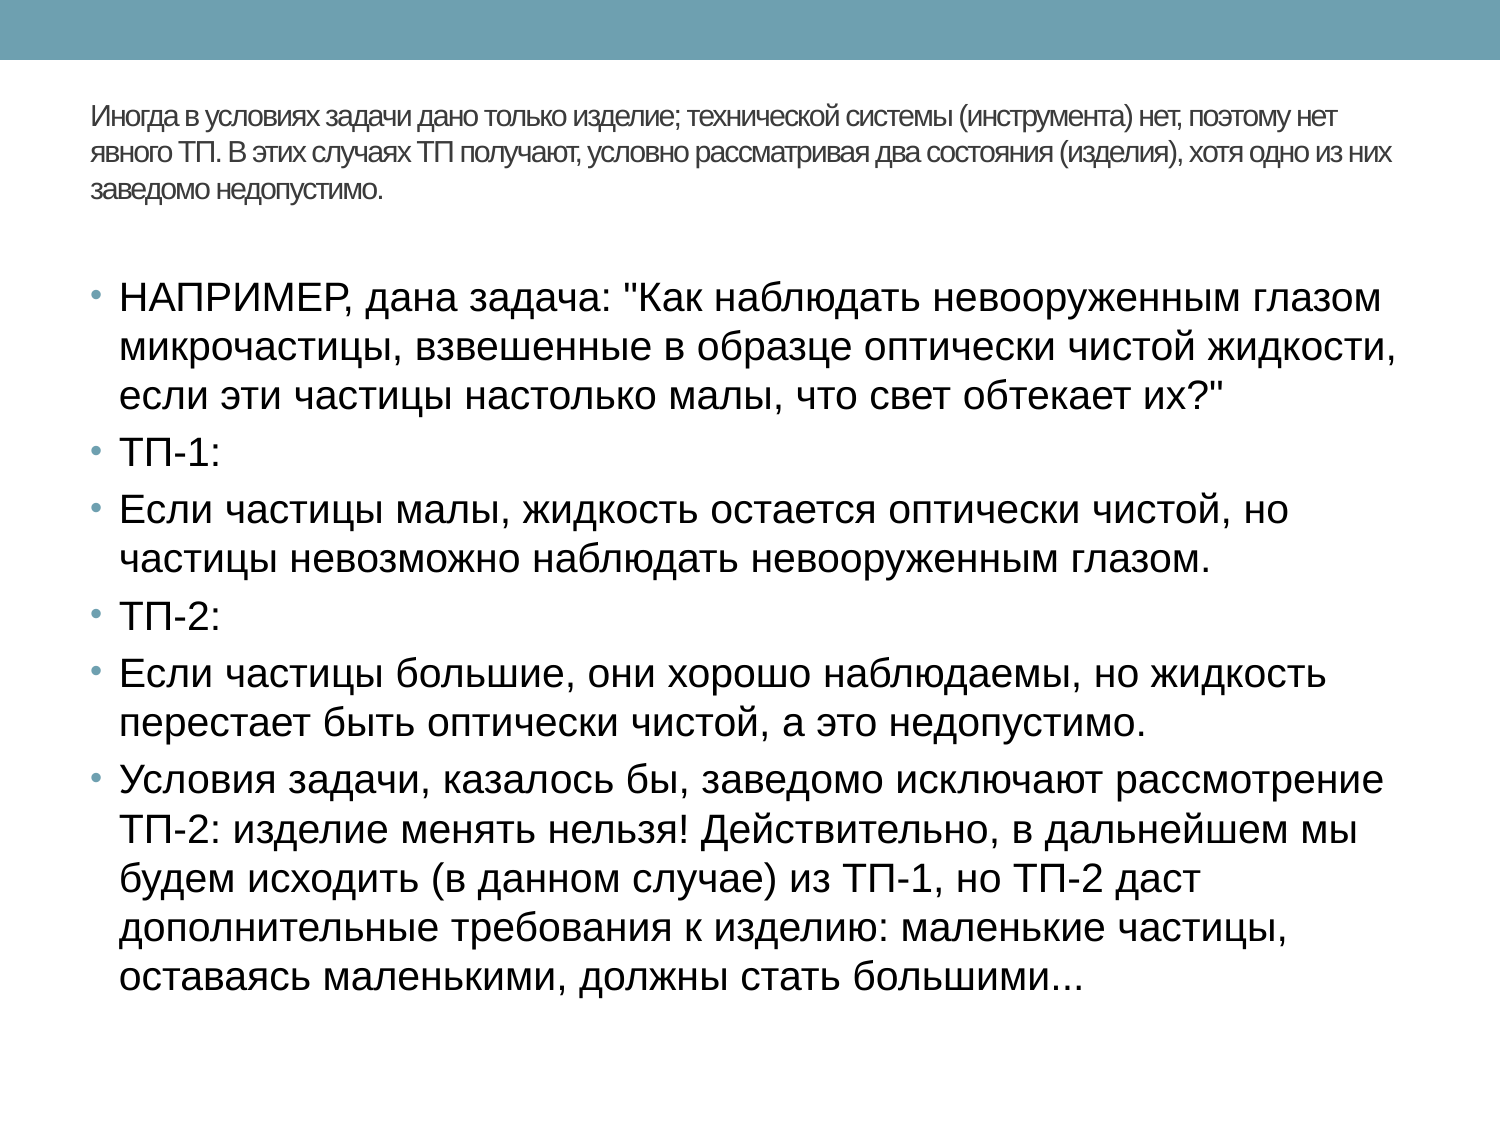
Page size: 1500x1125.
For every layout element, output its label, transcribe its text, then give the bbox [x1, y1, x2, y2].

list НАПРИМЕР, дана задача: "Как наблюдать невооруженным глазом микрочастицы, взвешенные в образце оптически чистой жидкости, если эти частицы настолько малы, что свет обтекает их?" ТП-1: Если частицы малы, жидкость остается оптически чистой, но частицы невозможно наблюдать невооруженным глазом. ТП-2: Если частицы большие, они хорошо наблюдаемы, но жидкость перестает быть оптически чистой, а это недопустимо. Условия задачи, казалось бы, заведомо исключают рассмотрение ТП-2: изделие менять нельзя! Действительно, в дальнейшем мы будем исходить (в данном случае) из ТП-1, но ТП-2 даст дополнительные требования к изделию: маленькие частицы, оставаясь маленькими, должны стать большими... [75, 262, 1425, 1063]
title Иногда в условиях задачи дано только изделие; технической системы (инструмента) нет, поэтому нет явного ТП. В этих случаях ТП получают, условно рассматривая два состояния (изделия), хотя одно из них заведомо недопустимо. [75, 87, 1425, 250]
